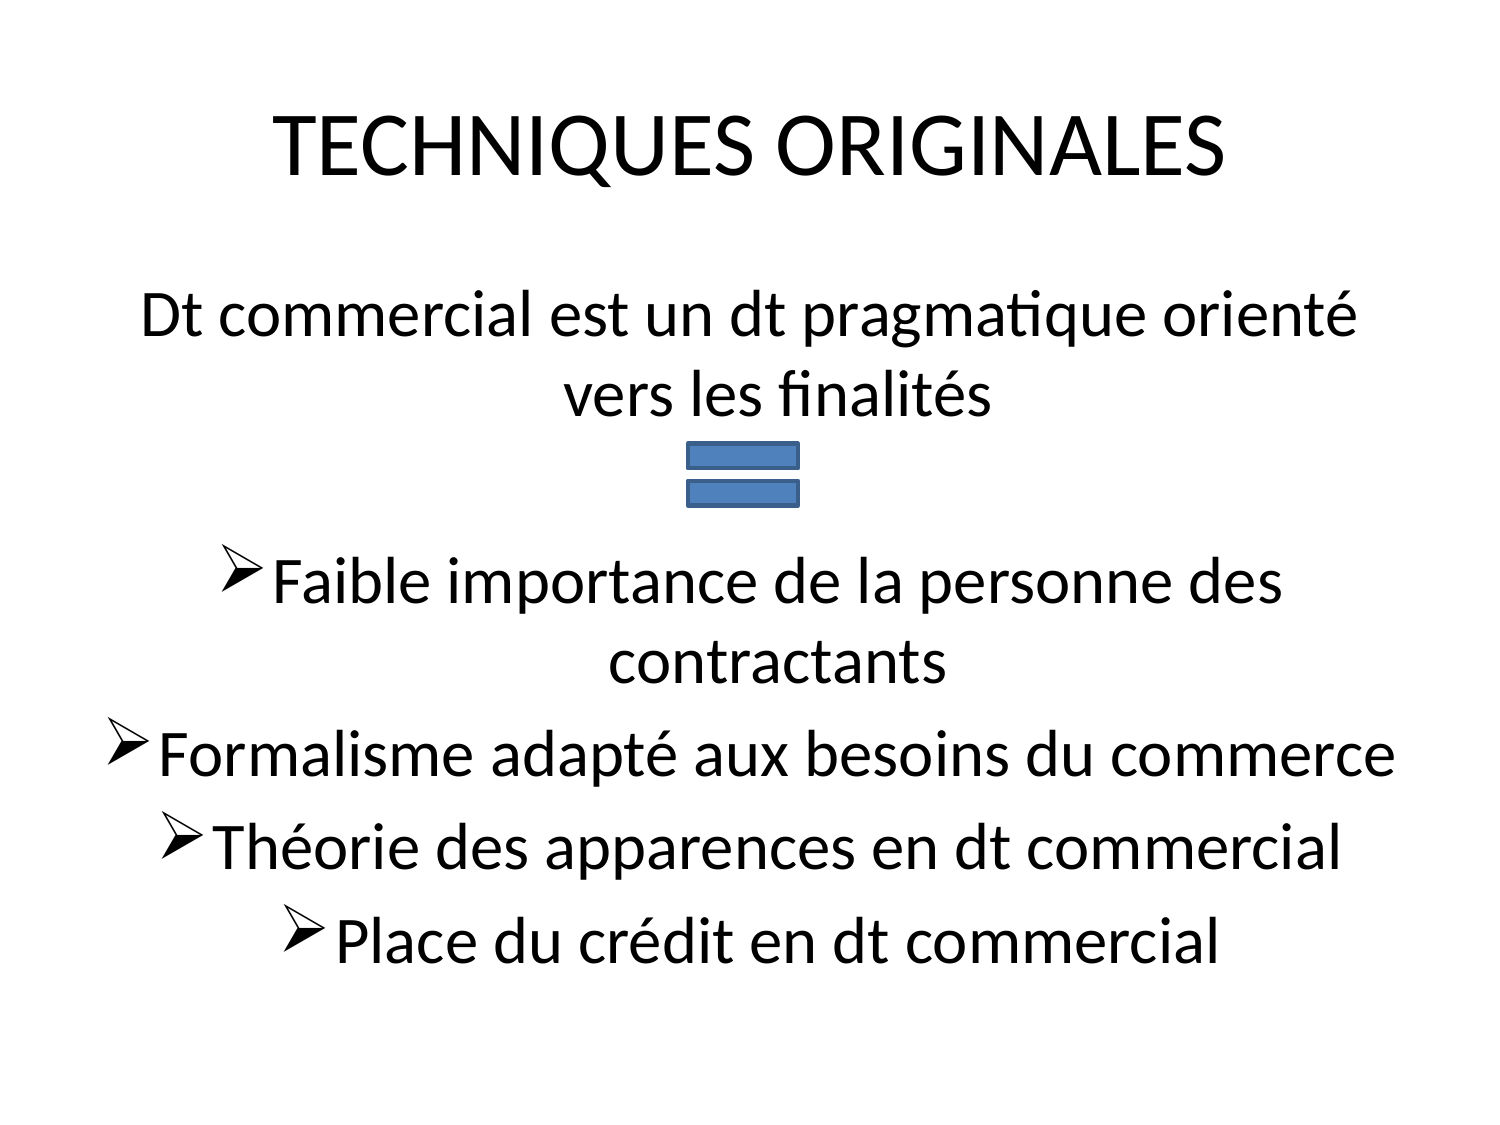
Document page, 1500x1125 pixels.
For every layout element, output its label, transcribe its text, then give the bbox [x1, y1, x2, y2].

text_box [686, 441, 800, 470]
list Dt commercial est un dt pragmatique orienté vers les finalités Faible importance de la personne des contractants Formalisme adapté aux besoins du commerce Théorie des apparences en dt commercial Place du crédit en dt commercial [75, 262, 1425, 1005]
text_box [686, 479, 800, 508]
title TECHNIQUES ORIGINALES [75, 45, 1425, 233]
